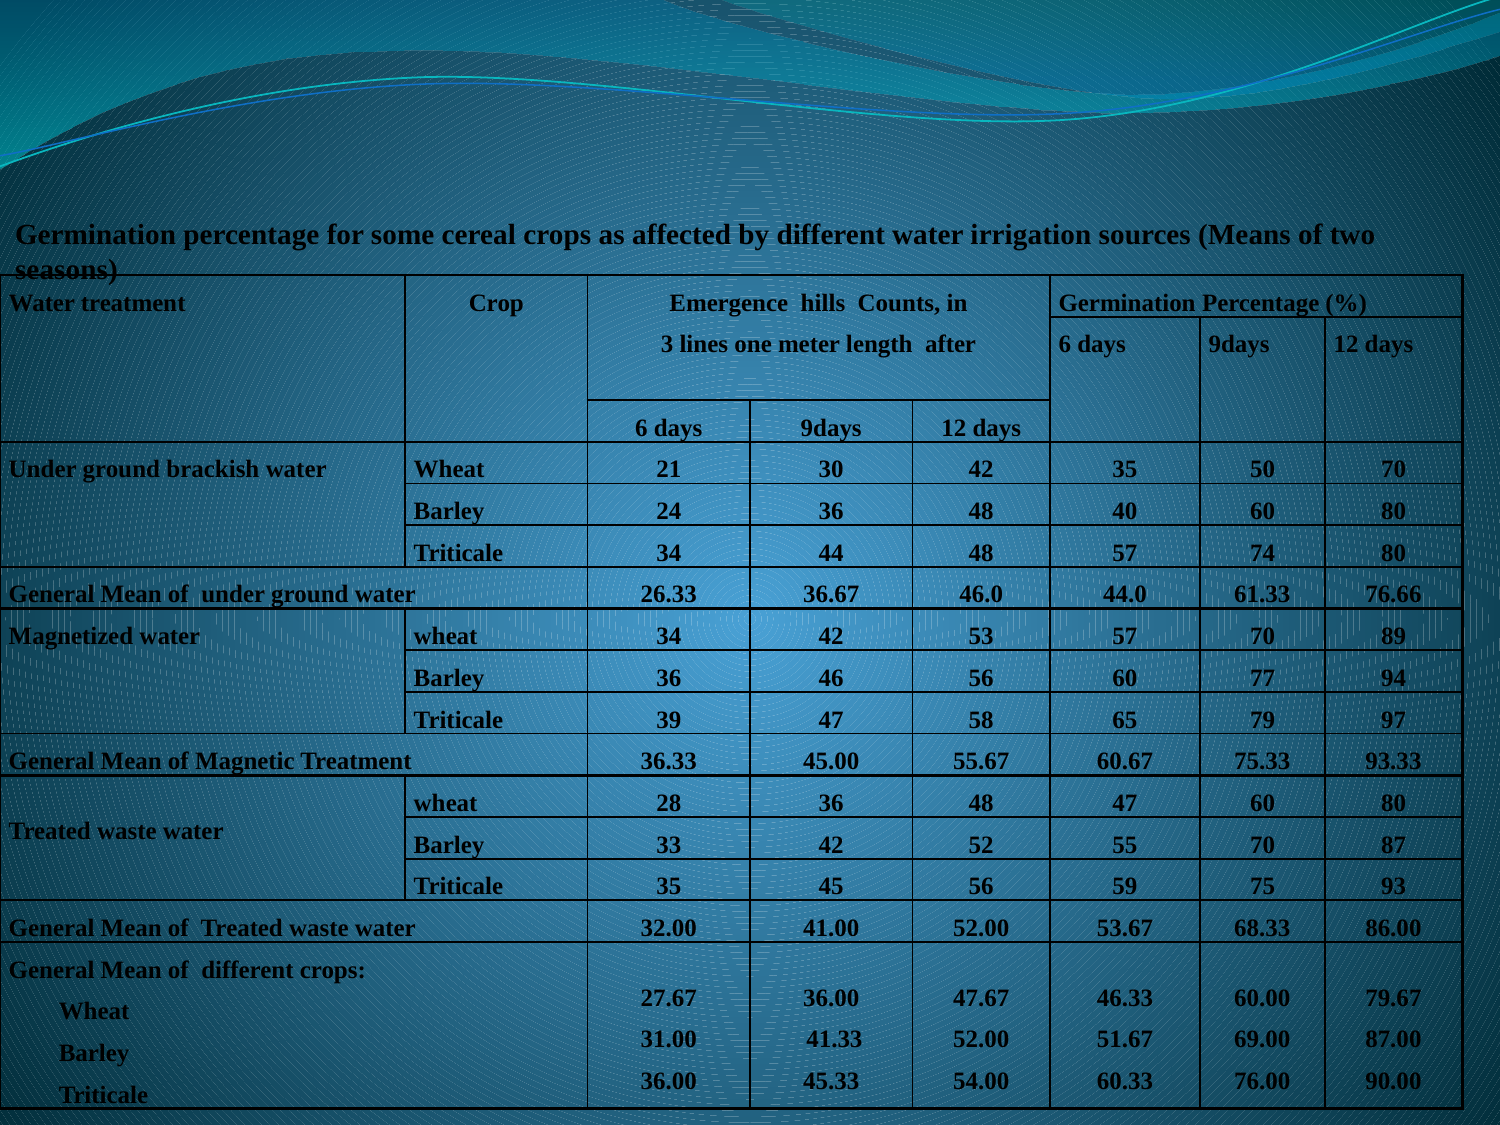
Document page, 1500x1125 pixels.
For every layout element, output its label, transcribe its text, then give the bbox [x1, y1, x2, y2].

table_cell 76.66 [1326, 568, 1461, 607]
table_cell Triticale [406, 693, 587, 733]
table_cell 21 [588, 443, 749, 483]
table_cell 47 [1051, 777, 1199, 816]
table_cell 74 [1201, 526, 1324, 566]
table_cell 46.33 51.67 60.33 [1051, 943, 1199, 1107]
table_cell 45.00 [751, 734, 912, 774]
table_cell 60 [1201, 484, 1324, 524]
table_cell 41.00 [751, 901, 912, 941]
table_cell 32.00 [588, 901, 749, 941]
table_cell 86.00 [1326, 901, 1461, 941]
table_cell 61.33 [1201, 568, 1324, 607]
table_cell 36.67 [751, 568, 912, 607]
table_cell 9days [751, 401, 912, 441]
table_cell 42 [751, 818, 912, 858]
table_cell General Mean of Magnetic Treatment [1, 734, 587, 774]
text_box [237, 50, 1238, 116]
table_cell 24 [588, 484, 749, 524]
table_cell 57 [1051, 526, 1199, 566]
table_cell 59 [1051, 860, 1199, 899]
table_cell Barley [406, 484, 587, 524]
table_cell 97 [1326, 693, 1461, 733]
text_box Germination percentage for some cereal crops as affected by different water irrigation sources (Means of two seasons) [0, 207, 1500, 293]
table_cell 44 [751, 526, 912, 566]
table_cell Barley [406, 818, 587, 858]
table_cell Magnetized water [1, 610, 404, 733]
table_cell wheat [406, 777, 587, 816]
table_cell 65 [1051, 693, 1199, 733]
table_cell 39 [588, 693, 749, 733]
table_header Germination Percentage (%) [1051, 293, 1461, 316]
table_cell 80 [1326, 777, 1461, 816]
table_cell Barley [406, 651, 587, 691]
table_cell 33 [588, 818, 749, 858]
table_cell 75 [1201, 860, 1324, 899]
table_cell 9days [1201, 318, 1324, 441]
table_cell 87 [1326, 818, 1461, 858]
table_cell 50 [1201, 443, 1324, 483]
table_cell 26.33 [588, 568, 749, 607]
table_cell General Mean of under ground water [1, 568, 587, 607]
table_cell 52.00 [913, 901, 1049, 941]
table_cell 68.33 [1201, 901, 1324, 941]
table_cell 46 [751, 651, 912, 691]
table_cell 79.67 87.00 90.00 [1326, 943, 1461, 1107]
table_cell 36 [588, 651, 749, 691]
table_header Emergence hills Counts, in 3 lines one meter length after [588, 293, 1049, 399]
table_cell 80 [1326, 526, 1461, 566]
table_cell 46.0 [913, 568, 1049, 607]
table_header Water treatment [1, 293, 404, 441]
table_cell Treated waste water [1, 777, 404, 899]
table_cell 60.00 69.00 76.00 [1201, 943, 1324, 1107]
table_cell 34 [588, 526, 749, 566]
table_cell 6 days [588, 401, 749, 441]
table_cell 60 [1201, 777, 1324, 816]
table_cell 70 [1326, 443, 1461, 483]
table_cell 36.33 [588, 734, 749, 774]
table_cell 30 [751, 443, 912, 483]
table_cell 45 [751, 860, 912, 899]
table_cell 48 [913, 777, 1049, 816]
table_header Crop [406, 293, 587, 441]
table_cell General Mean of different crops: Wheat Barley Triticale [1, 943, 587, 1107]
table_cell 36 [751, 777, 912, 816]
table_cell 35 [1051, 443, 1199, 483]
table_cell Wheat [406, 443, 587, 483]
table_cell 70 [1201, 818, 1324, 858]
table_cell 89 [1326, 610, 1461, 649]
table_cell 42 [751, 610, 912, 649]
table_cell 56 [913, 860, 1049, 899]
table_cell 55 [1051, 818, 1199, 858]
table_cell 93.33 [1326, 734, 1461, 774]
table_cell 12 days [1326, 318, 1461, 441]
table_cell 47.67 52.00 54.00 [913, 943, 1049, 1107]
table_cell 42 [913, 443, 1049, 483]
table_cell 60.67 [1051, 734, 1199, 774]
table_cell 47 [751, 693, 912, 733]
table_cell 6 days [1051, 318, 1199, 441]
table_cell 75.33 [1201, 734, 1324, 774]
table_cell 70 [1201, 610, 1324, 649]
table_cell 35 [588, 860, 749, 899]
table_cell General Mean of Treated waste water [1, 901, 587, 941]
table_cell 52 [913, 818, 1049, 858]
table_cell 94 [1326, 651, 1461, 691]
table_cell 48 [913, 526, 1049, 566]
table_cell 55.67 [913, 734, 1049, 774]
table_cell Under ground brackish water [1, 443, 404, 566]
table_cell 44.0 [1051, 568, 1199, 607]
table_cell 53 [913, 610, 1049, 649]
table_cell 53.67 [1051, 901, 1199, 941]
table_cell 36.00 41.33 45.33 [751, 943, 912, 1107]
table_cell Triticale [406, 860, 587, 899]
table_cell 80 [1326, 484, 1461, 524]
table_cell 40 [1051, 484, 1199, 524]
table_cell 58 [913, 693, 1049, 733]
table_cell 57 [1051, 610, 1199, 649]
table_cell 79 [1201, 693, 1324, 733]
table_cell 27.67 31.00 36.00 [588, 943, 749, 1107]
table_cell 34 [588, 610, 749, 649]
table_cell 36 [751, 484, 912, 524]
table_cell 28 [588, 777, 749, 816]
table_cell 12 days [913, 401, 1049, 441]
table_cell 56 [913, 651, 1049, 691]
table_cell 77 [1201, 651, 1324, 691]
table_cell 93 [1326, 860, 1461, 899]
table_cell 60 [1051, 651, 1199, 691]
table_cell wheat [406, 610, 587, 649]
table_cell Triticale [406, 526, 587, 566]
table_cell 48 [913, 484, 1049, 524]
